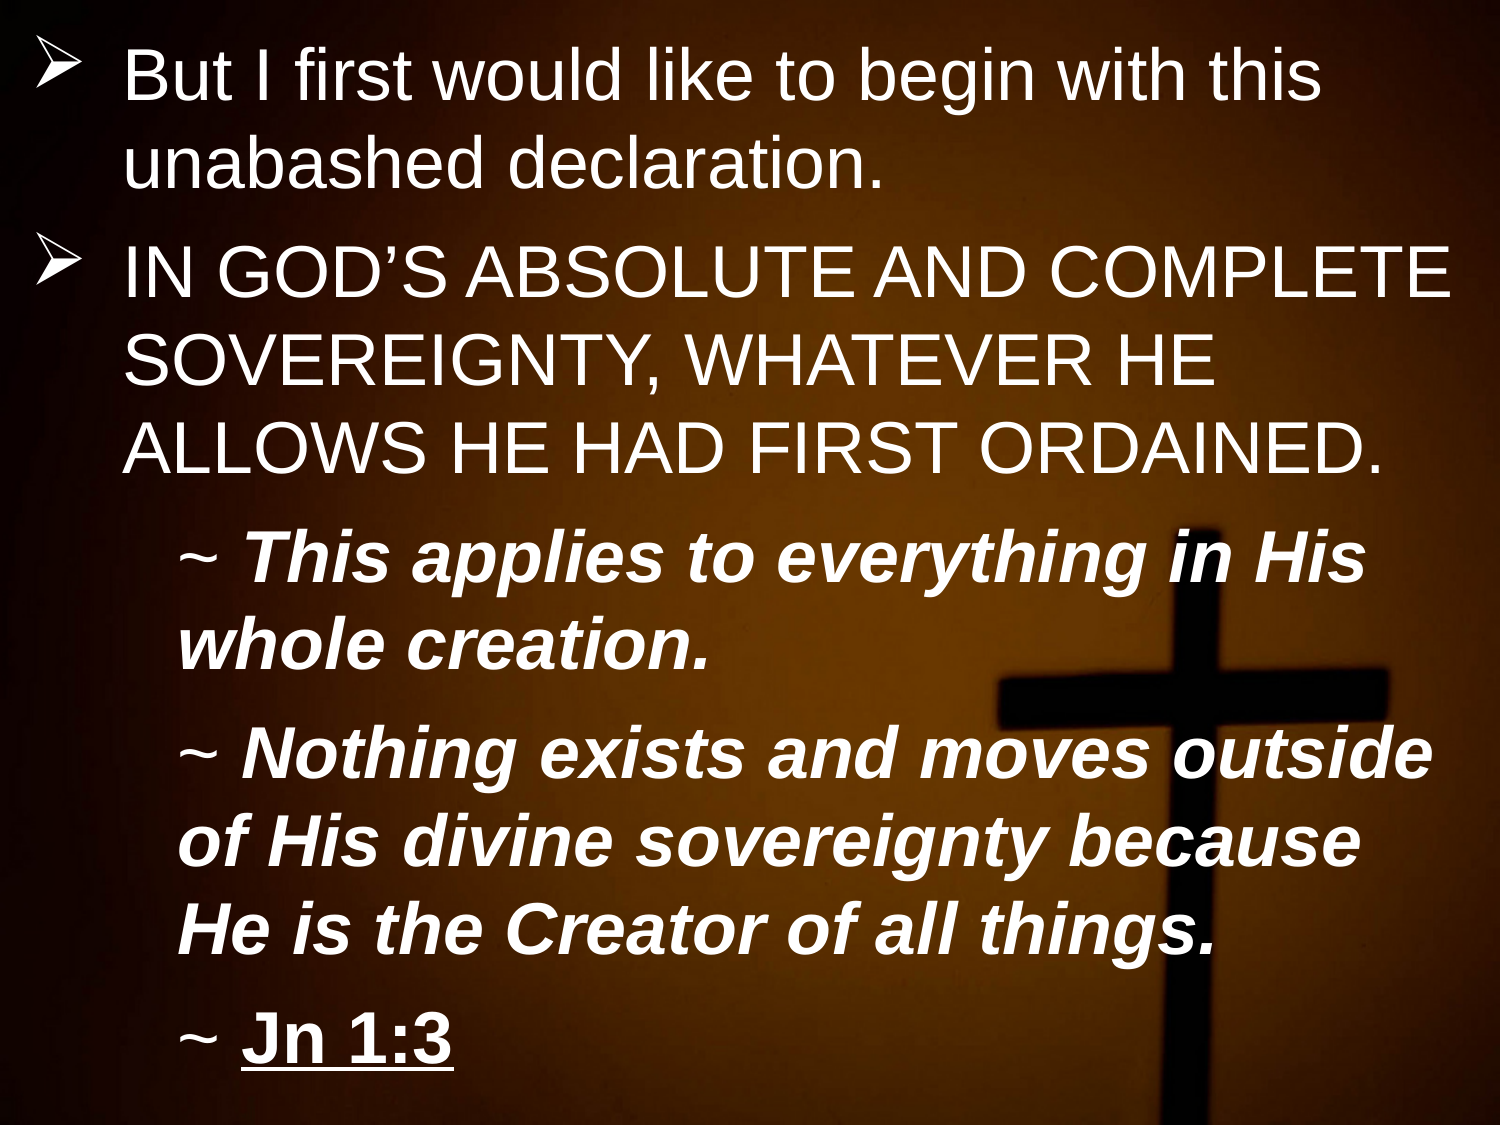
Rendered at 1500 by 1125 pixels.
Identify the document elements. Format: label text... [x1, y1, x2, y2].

picture [0, 0, 1500, 1125]
subtitle But I first would like to begin with this unabashed declaration. IN GOD’S ABSOLUTE AND COMPLETE SOVEREIGNTY, WHATEVER HE ALLOWS HE HAD FIRST ORDAINED. ~ This applies to everything in His whole creation. ~ Nothing exists and moves outside of His divine sovereignty because He is the Creator of all things. ~ Jn 1:3 [15, 19, 1483, 1110]
